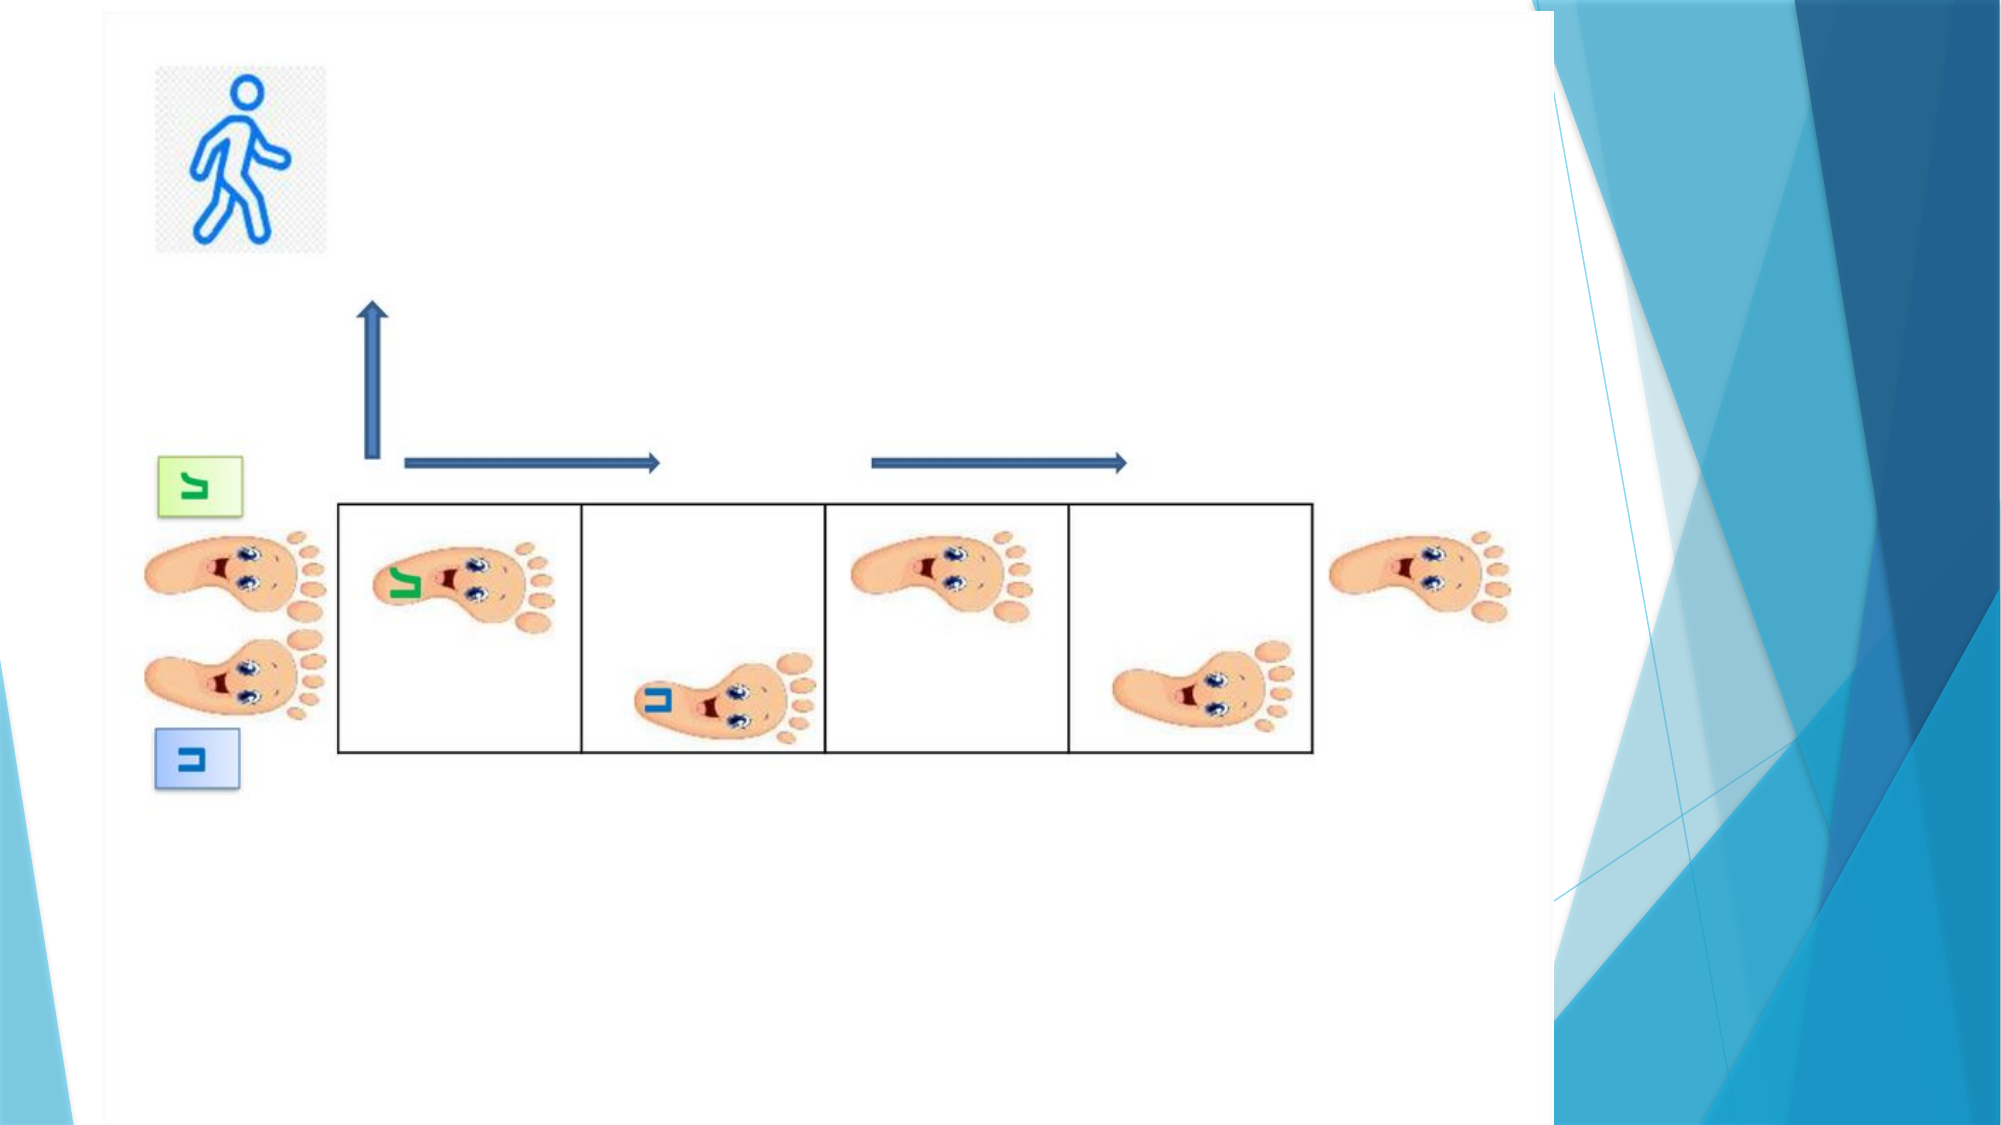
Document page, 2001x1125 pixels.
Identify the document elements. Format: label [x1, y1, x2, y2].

picture [101, 10, 1555, 1125]
